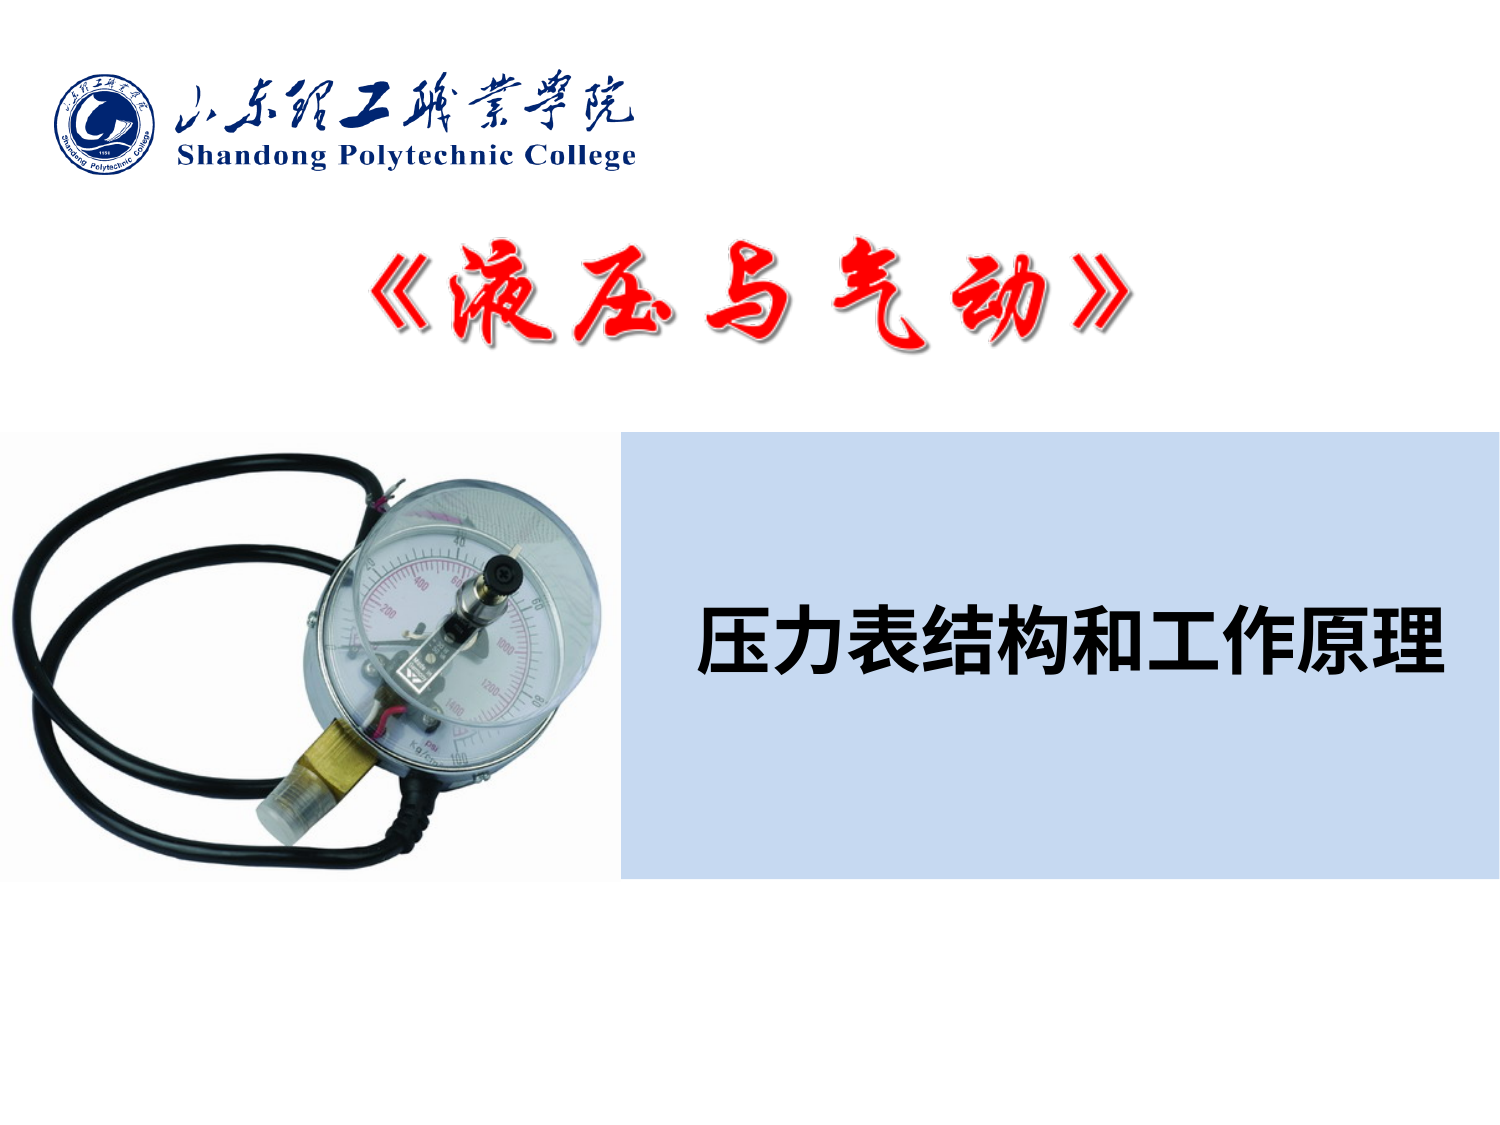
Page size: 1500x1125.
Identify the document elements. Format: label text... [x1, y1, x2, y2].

picture [0, 432, 621, 882]
picture [54, 69, 635, 175]
text_box 压力表结构和工作原理 [653, 586, 1489, 691]
picture [311, 219, 1189, 388]
